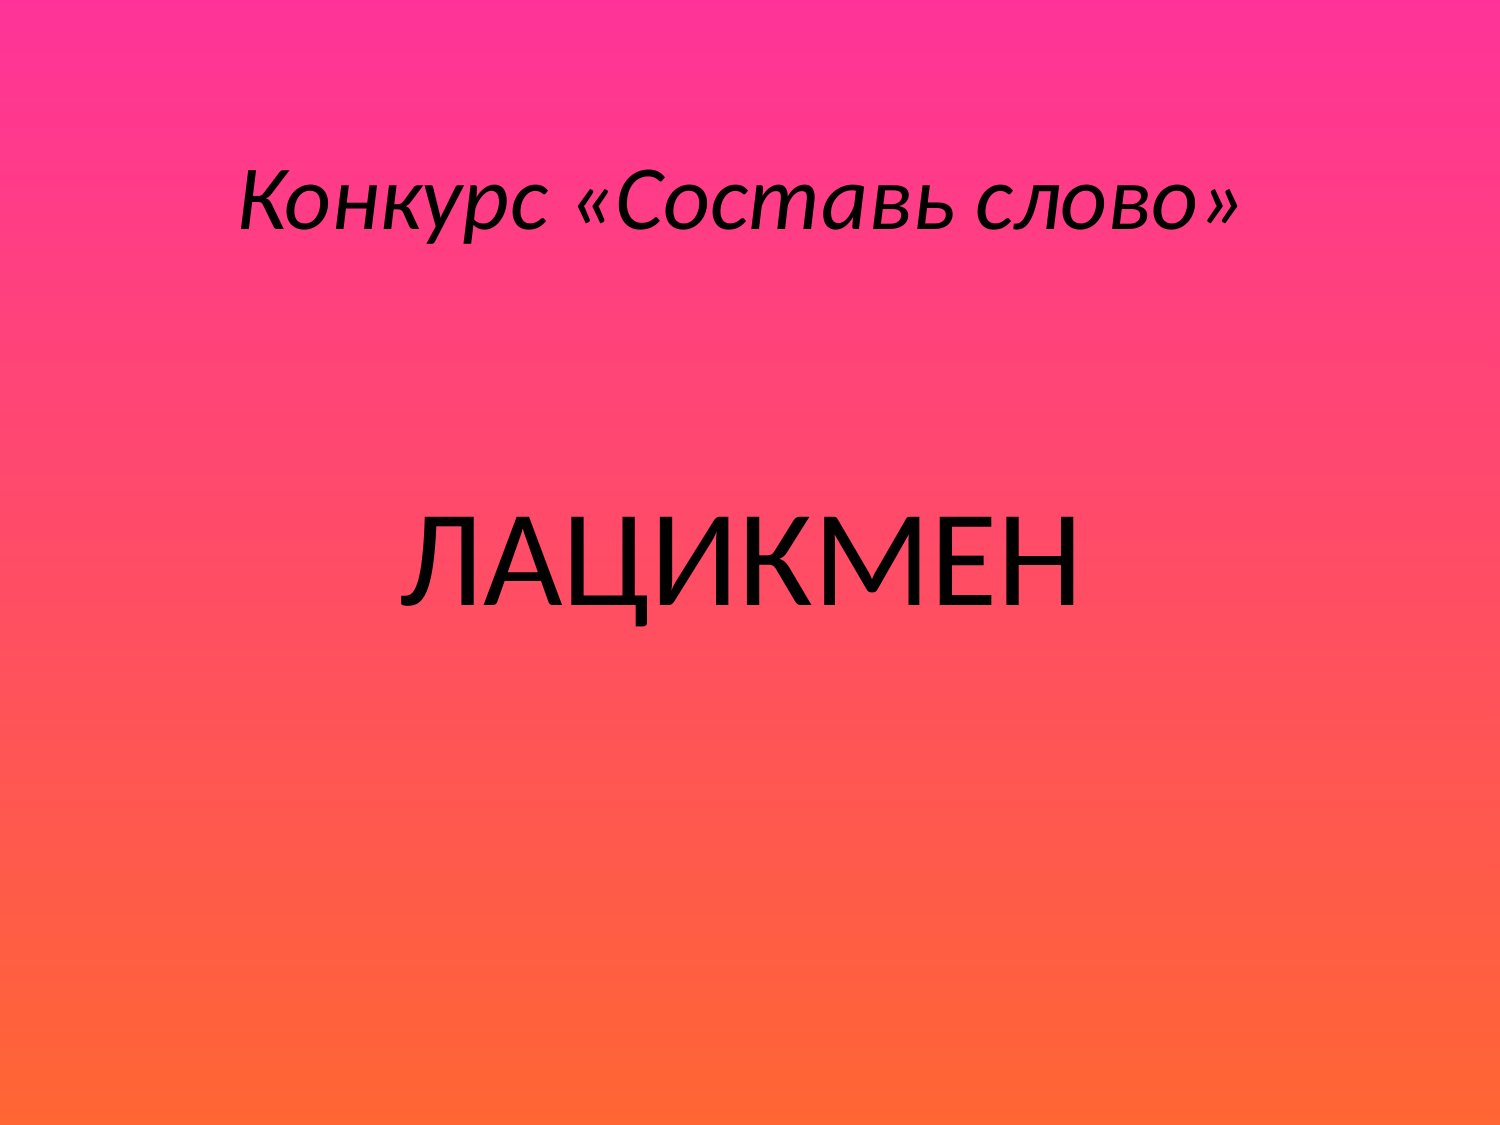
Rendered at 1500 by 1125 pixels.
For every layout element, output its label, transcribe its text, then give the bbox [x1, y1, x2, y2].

title Конкурс «Составь слово» ЛАЦИКМЕН [58, 45, 1425, 1055]
